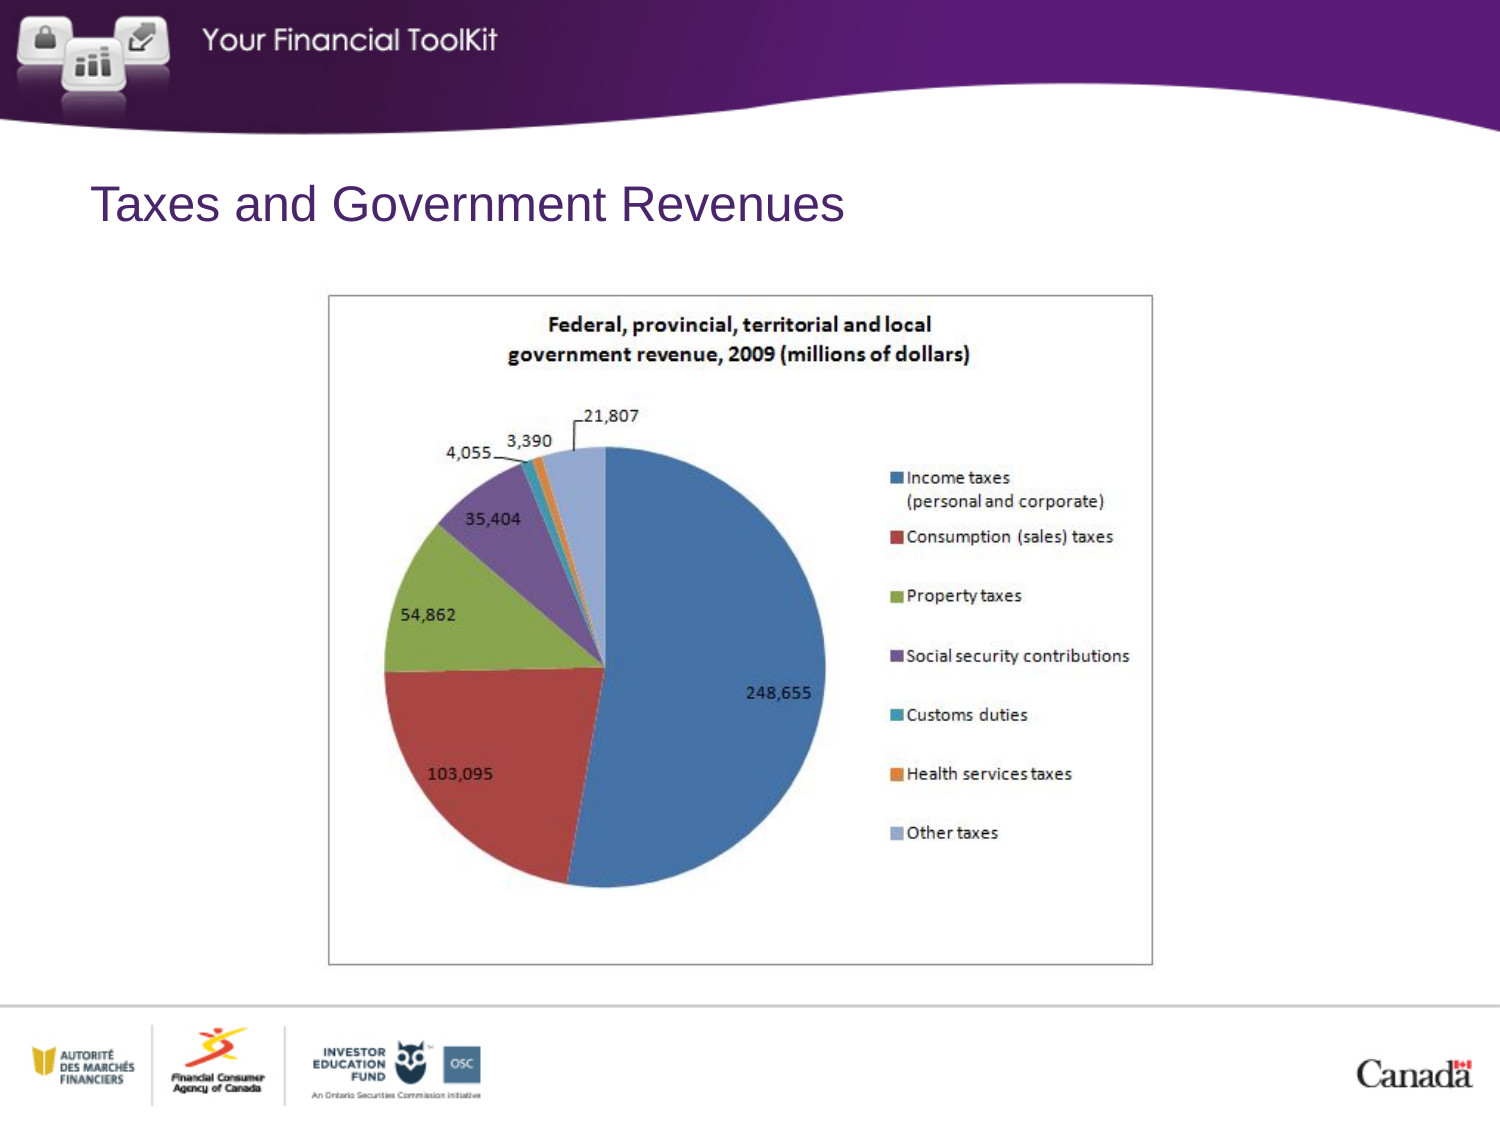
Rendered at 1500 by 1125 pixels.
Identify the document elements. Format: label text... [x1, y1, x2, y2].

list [318, 275, 1171, 974]
title Taxes and Government Revenues [75, 164, 1211, 306]
picture [0, 0, 1500, 1125]
